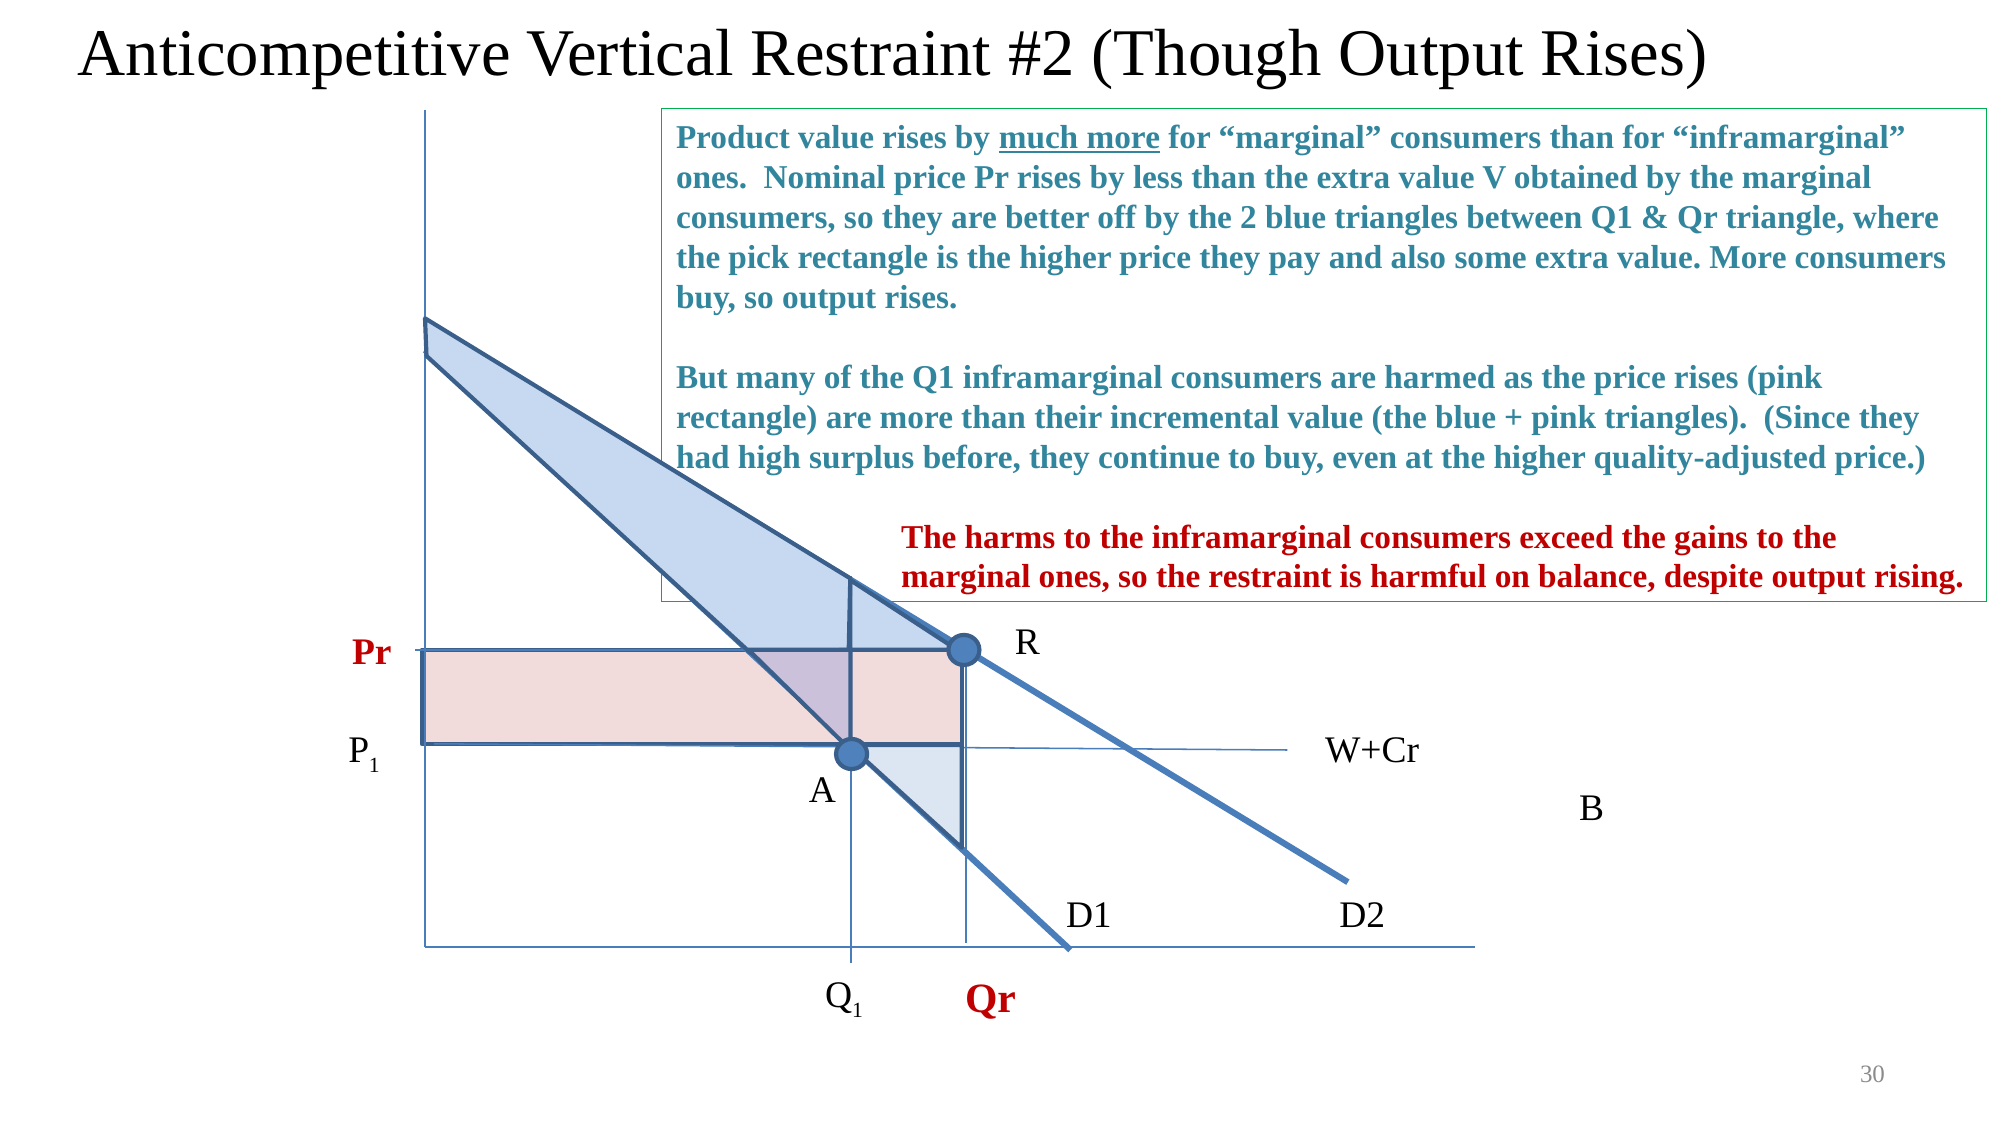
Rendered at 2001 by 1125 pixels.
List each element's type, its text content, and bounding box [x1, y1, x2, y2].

slide_number 30 [1433, 1042, 1900, 1103]
title Anticompetitive Vertical Restraint #2 (Though Output Rises) [62, 0, 1845, 143]
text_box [424, 889, 846, 951]
list [108, 262, 1892, 1039]
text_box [424, 320, 1349, 883]
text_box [856, 890, 1071, 951]
text_box Product value rises by much more for “marginal” consumers than for “inframarginal” ones. Nominal price Pr rises by less than the extra value V obtained by the marginal consumers, so they are better off by the 2 blue triangles between Q1 & Qr triangle, where the pick rectangle is the higher price they pay and also some extra value. More consumers buy, so output rises. But many of the Q1 inframarginal consumers are harmed as the price rises (pink rectangle) are more than their incremental value (the blue + pink triangles). (Since they had high surplus before, they continue to buy, even at the higher quality-adjusted price.) The harms to the inframarginal consumers exceed the gains to the marginal ones, so the restraint is harmful on balance, despite output rising. [661, 108, 1987, 602]
text_box B [1564, 775, 1611, 836]
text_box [433, 743, 1288, 751]
